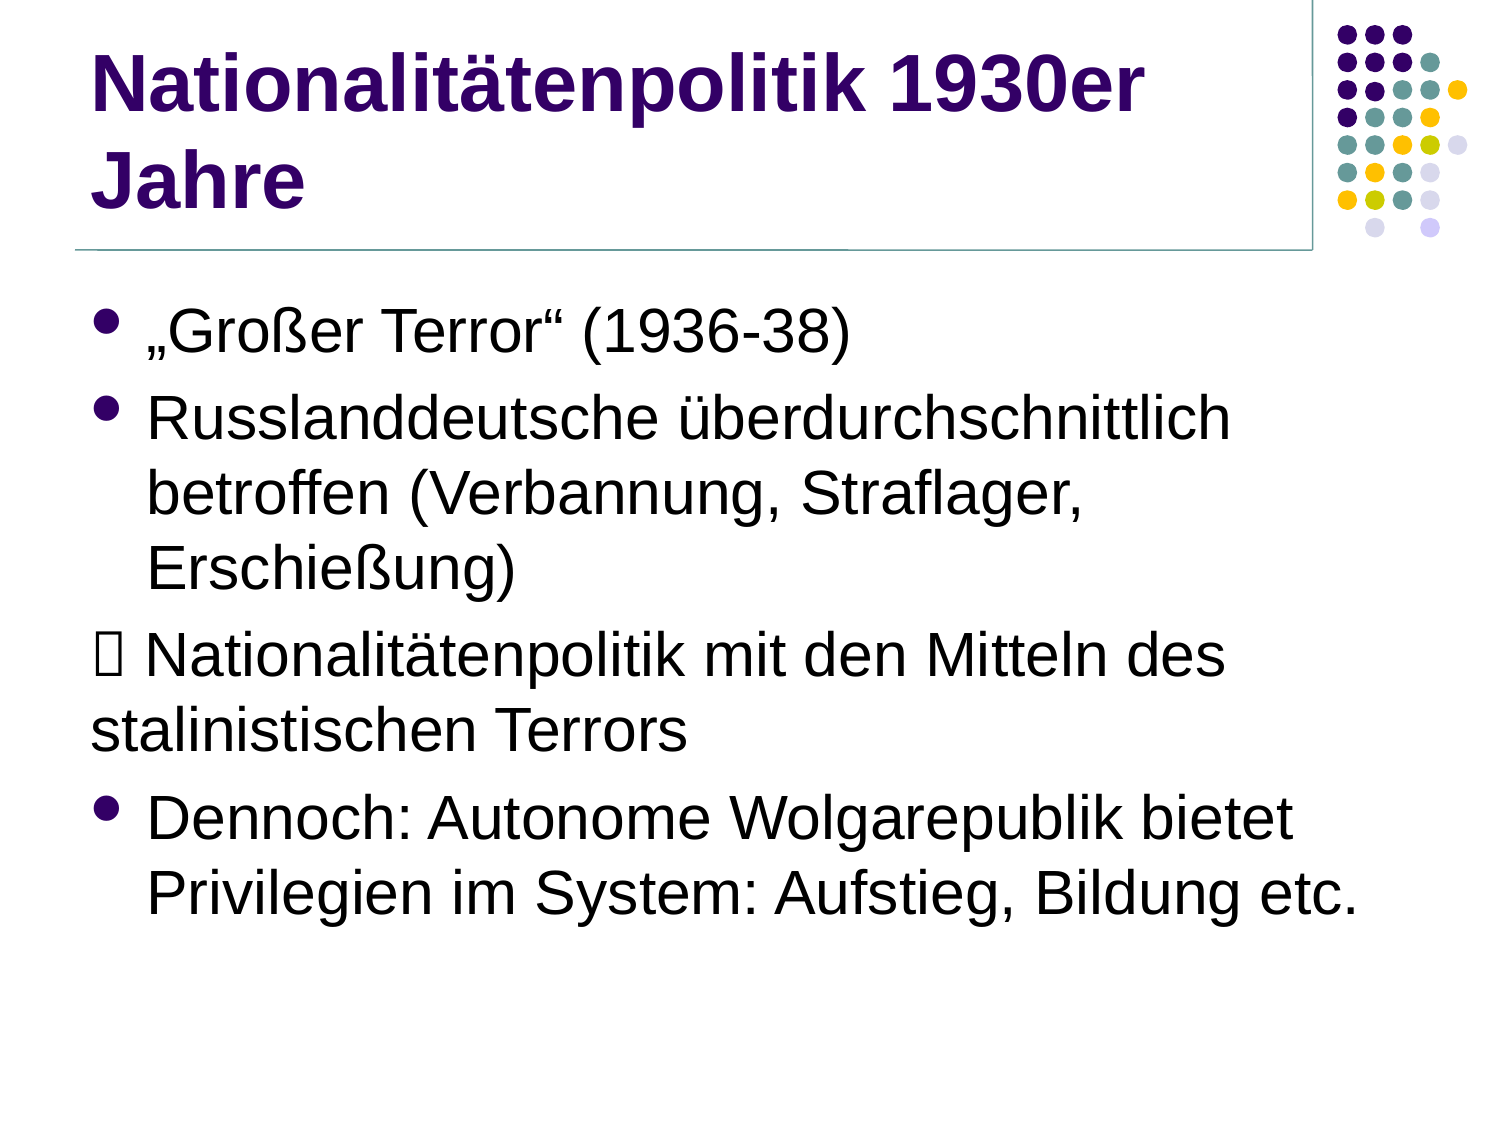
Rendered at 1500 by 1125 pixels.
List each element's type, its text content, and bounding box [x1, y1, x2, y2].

list „Großer Terror“ (1936-38) Russlanddeutsche überdurchschnittlich betroffen (Verbannung, Straflager, Erschießung)  Nationalitätenpolitik mit den Mitteln des stalinistischen Terrors Dennoch: Autonome Wolgarepublik bietet Privilegien im System: Aufstieg, Bildung etc. [74, 281, 1426, 1006]
title Nationalitätenpolitik 1930er Jahre [74, 19, 1313, 233]
